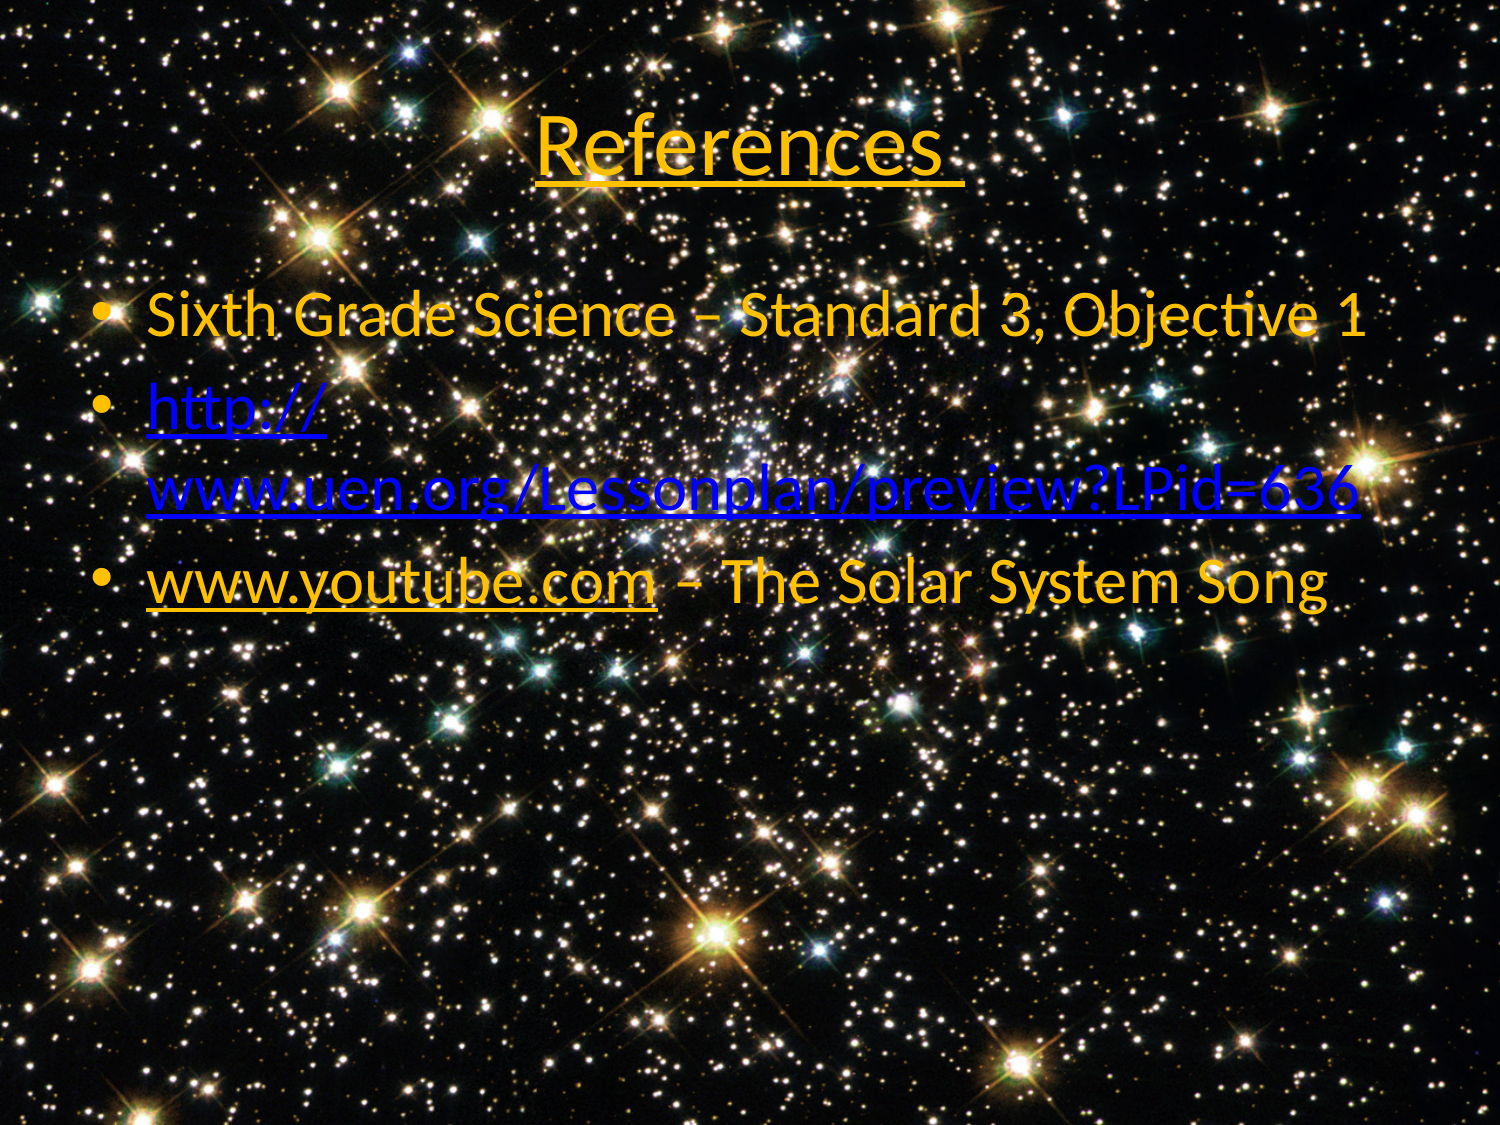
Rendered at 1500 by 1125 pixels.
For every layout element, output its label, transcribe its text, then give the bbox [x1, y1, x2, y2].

picture [0, 0, 1500, 1125]
list Sixth Grade Science – Standard 3, Objective 1 http://www.uen.org/Lessonplan/preview?LPid=636 www.youtube.com – The Solar System Song [75, 262, 1425, 1005]
title References [75, 45, 1425, 233]
